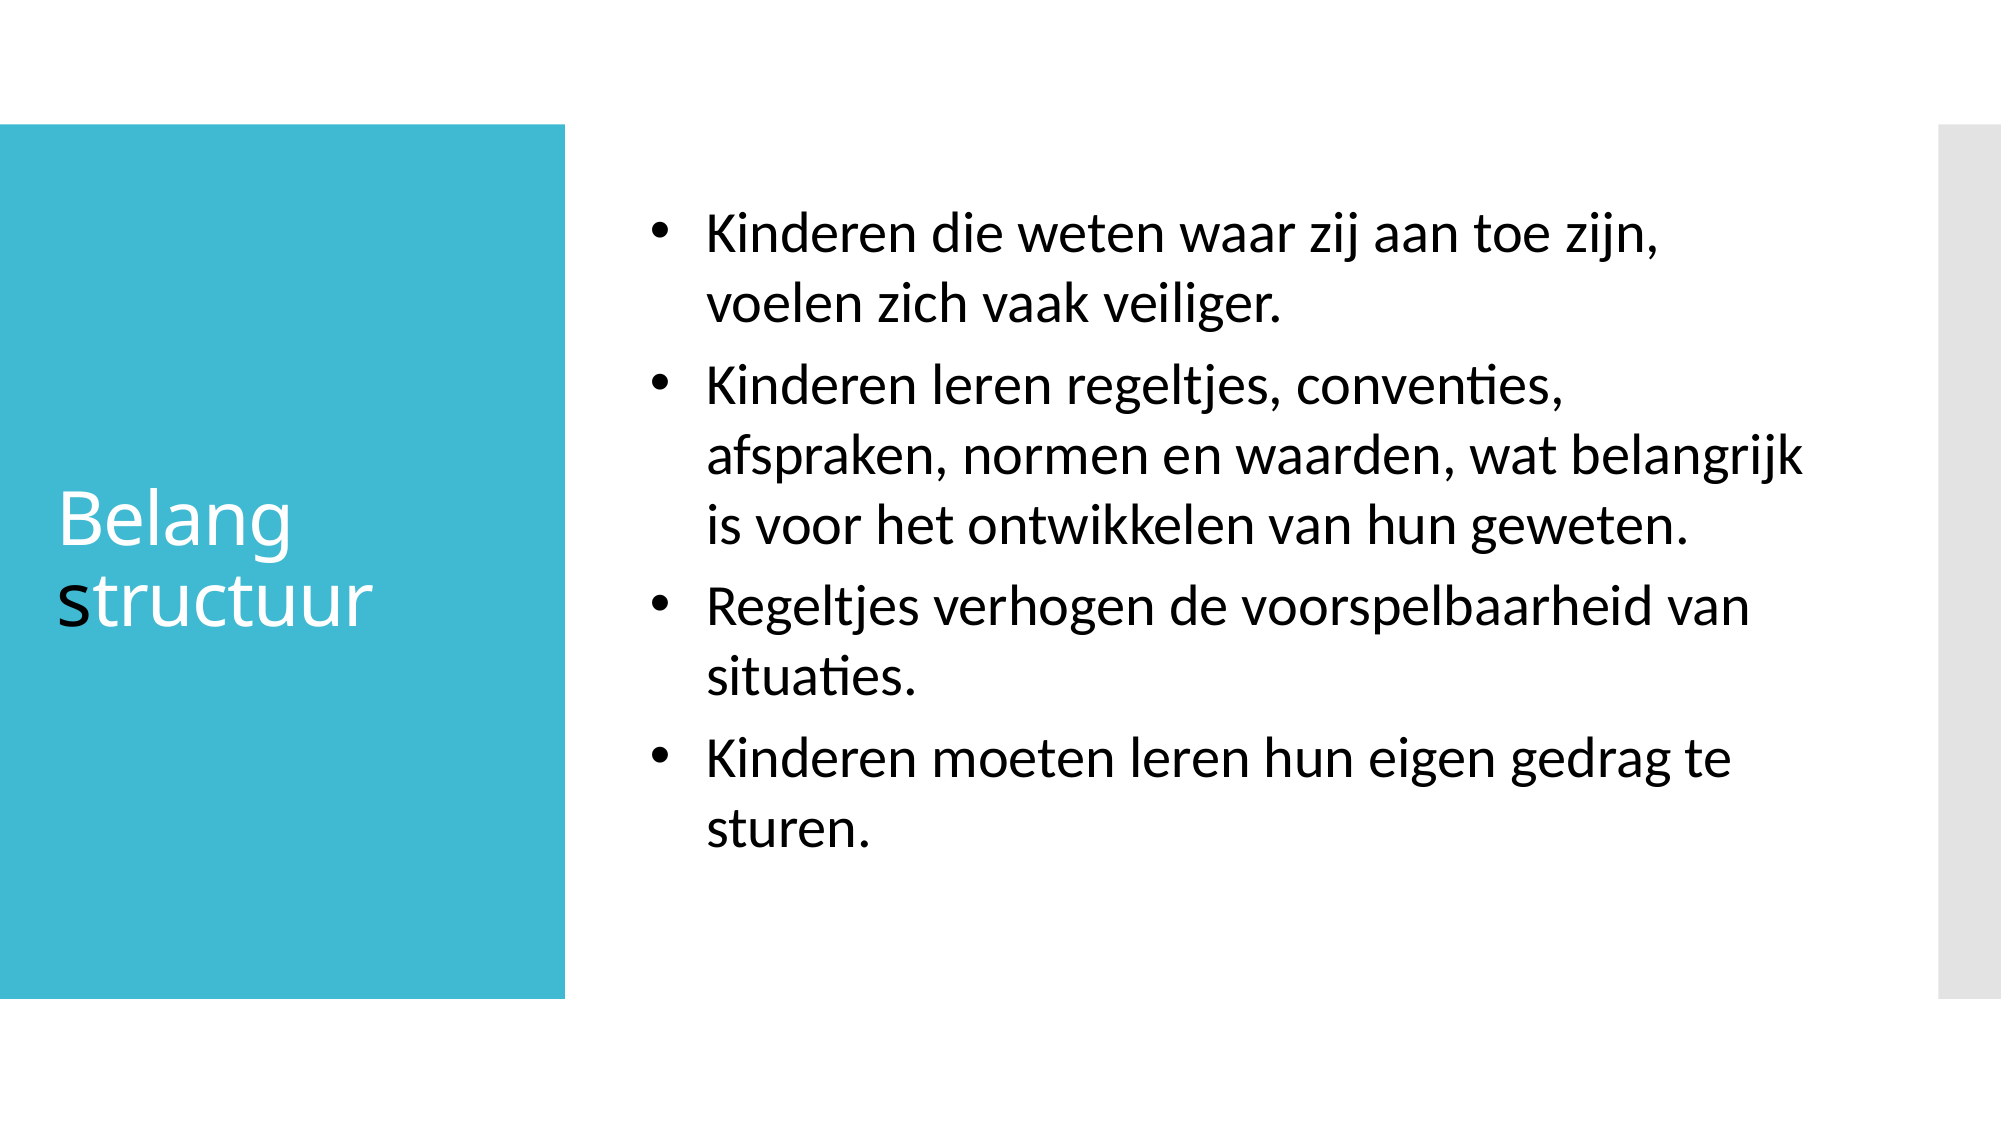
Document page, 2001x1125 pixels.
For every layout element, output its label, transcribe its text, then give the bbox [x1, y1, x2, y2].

list Kinderen die weten waar zij aan toe zijn, voelen zich vaak veiliger. Kinderen leren regeltjes, conventies, afspraken, normen en waarden, wat belangrijk is voor het ontwikkelen van hun geweten. Regeltjes verhogen de voorspelbaarheid van situaties. Kinderen moeten leren hun eigen gedrag te sturen. [634, 141, 1835, 982]
title Belang structuur [41, 184, 525, 940]
